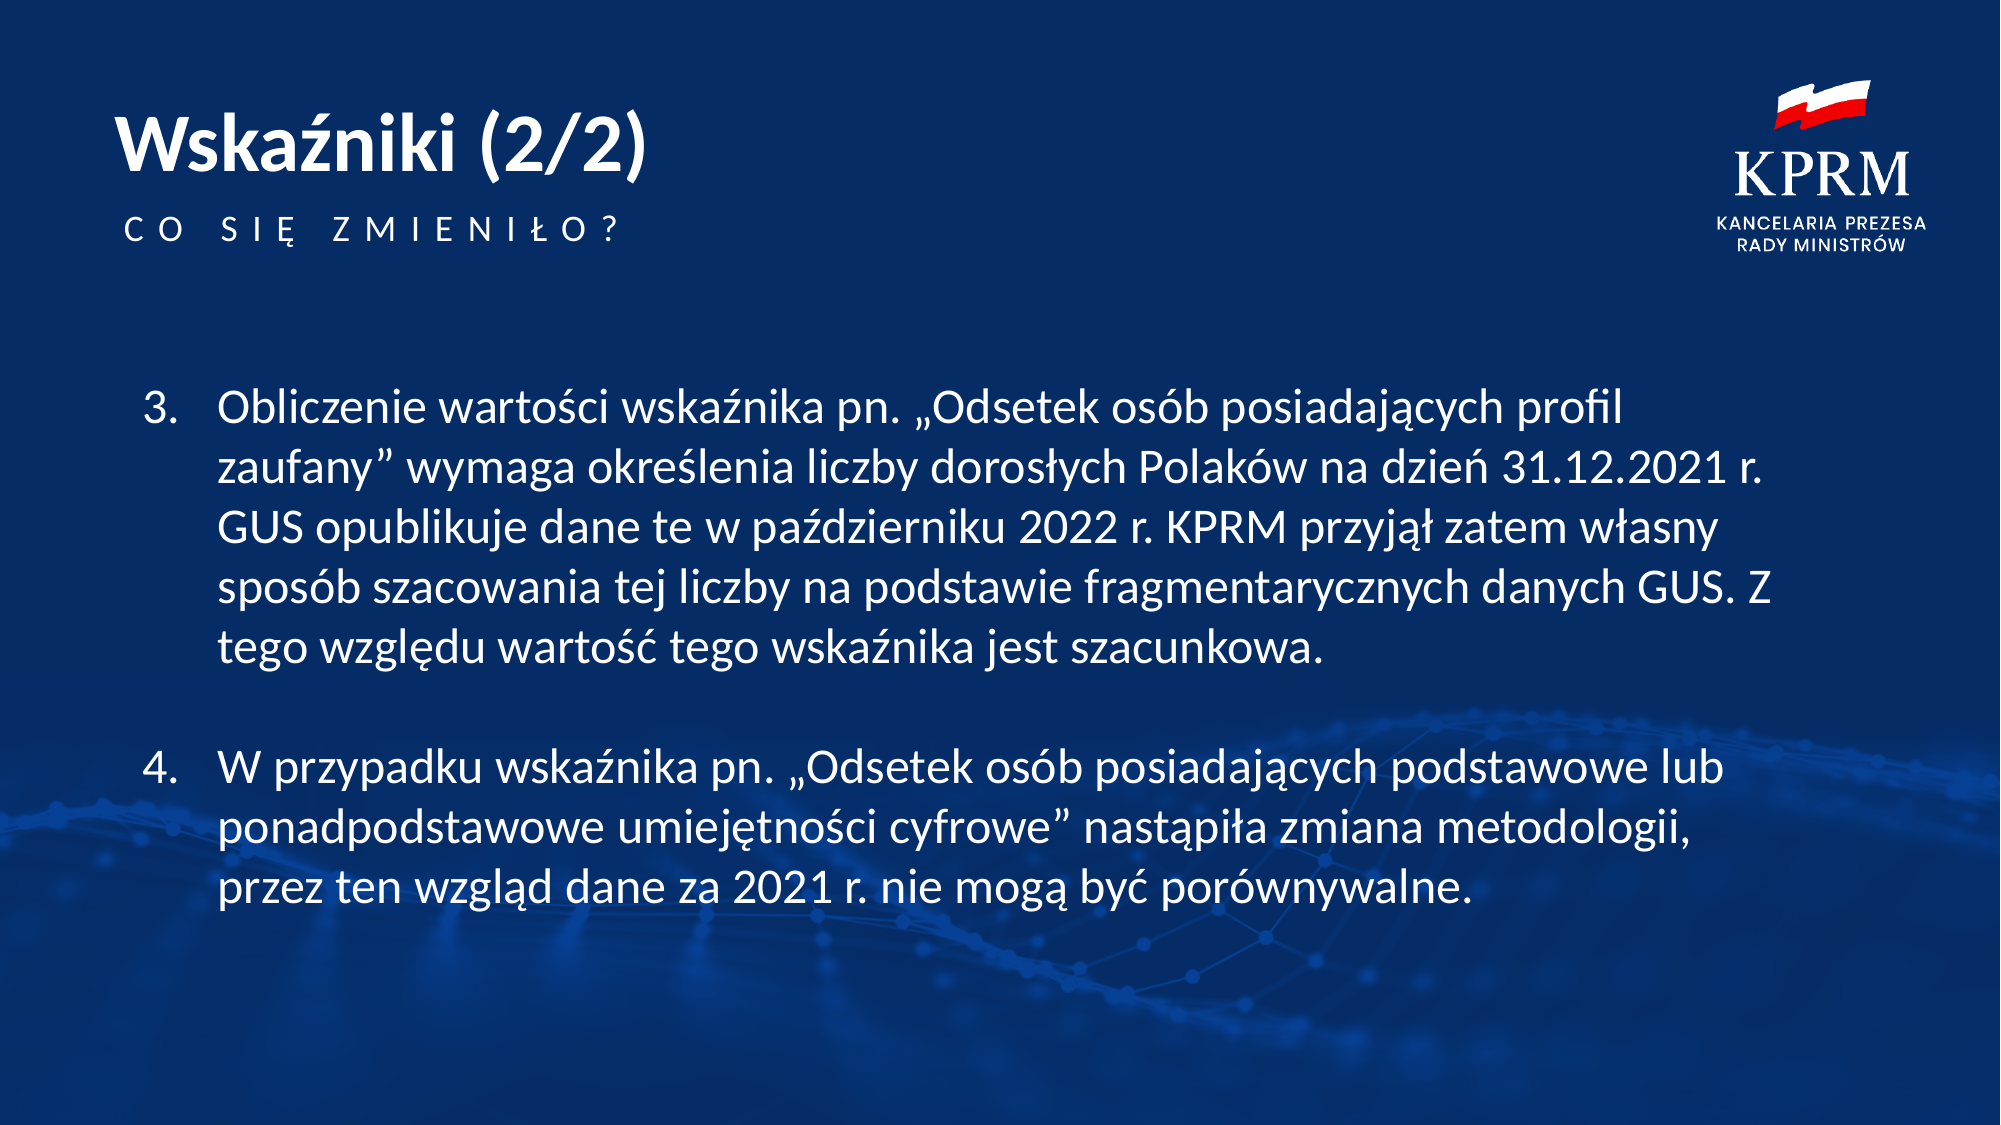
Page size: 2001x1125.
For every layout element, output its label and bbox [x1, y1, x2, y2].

text_box [0, 0, 2000, 1125]
picture [1701, 46, 1942, 285]
